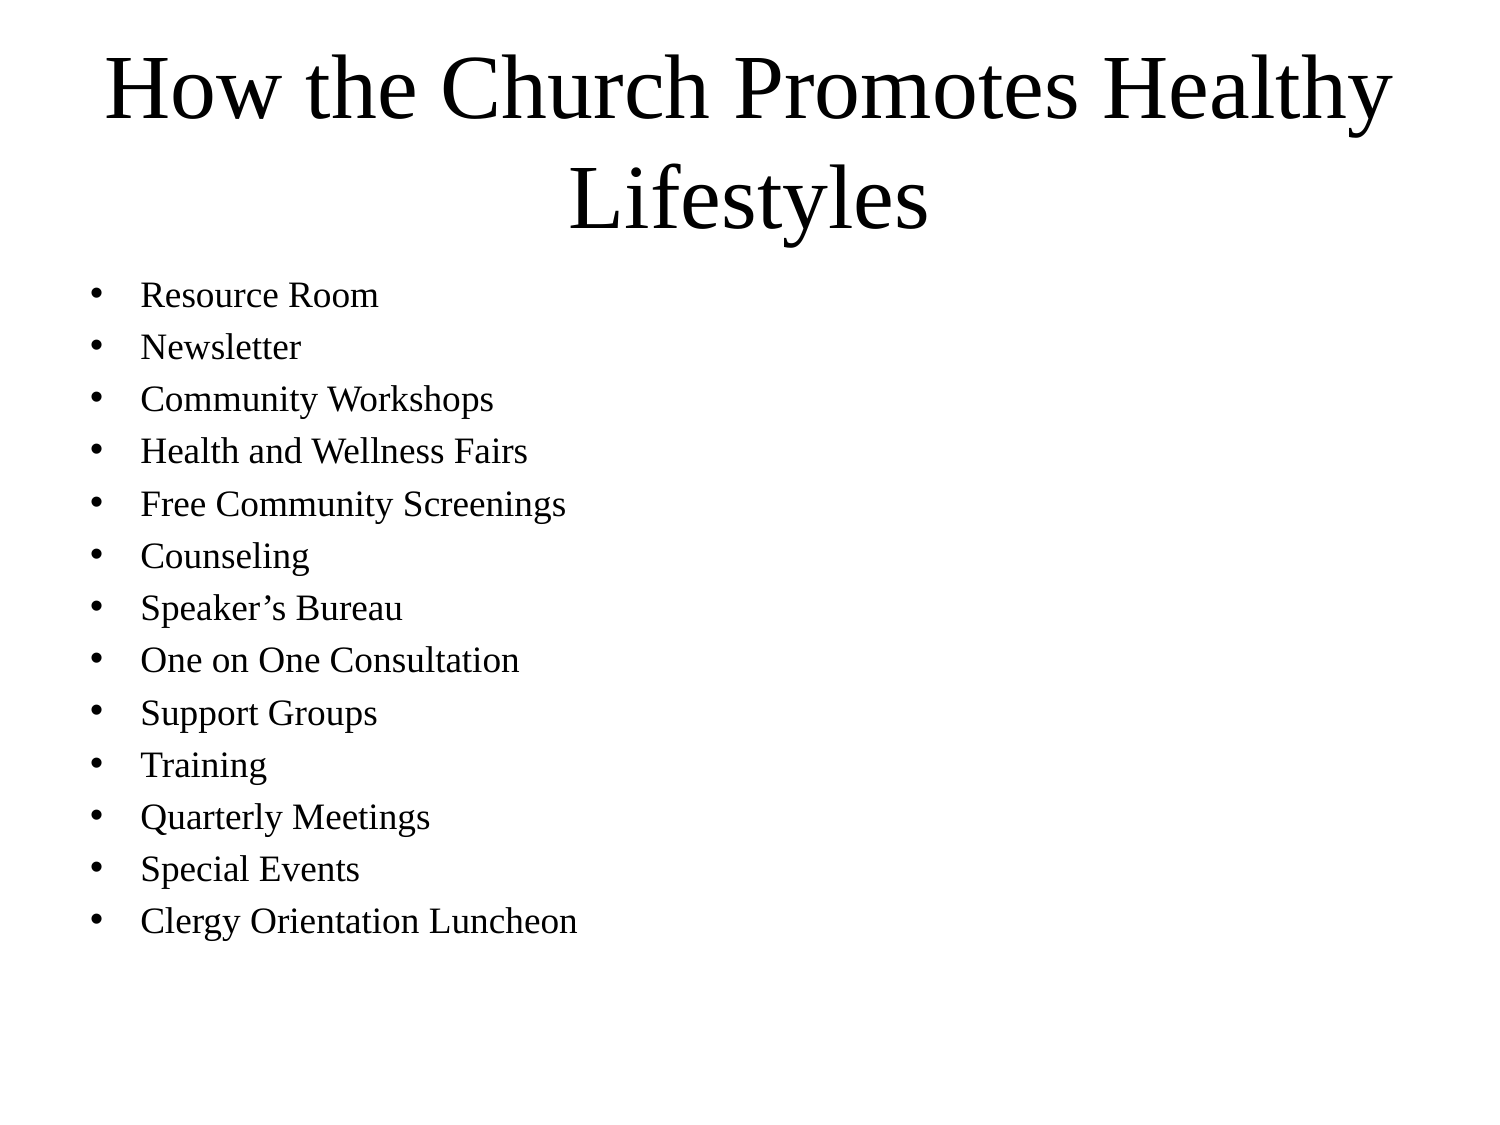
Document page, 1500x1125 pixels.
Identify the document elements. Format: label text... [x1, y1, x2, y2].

list Resource Room Newsletter Community Workshops Health and Wellness Fairs Free Community Screenings Counseling Speaker’s Bureau One on One Consultation Support Groups Training Quarterly Meetings Special Events Clergy Orientation Luncheon [74, 262, 1426, 1006]
title How the Church Promotes Healthy Lifestyles [74, 42, 1426, 231]
